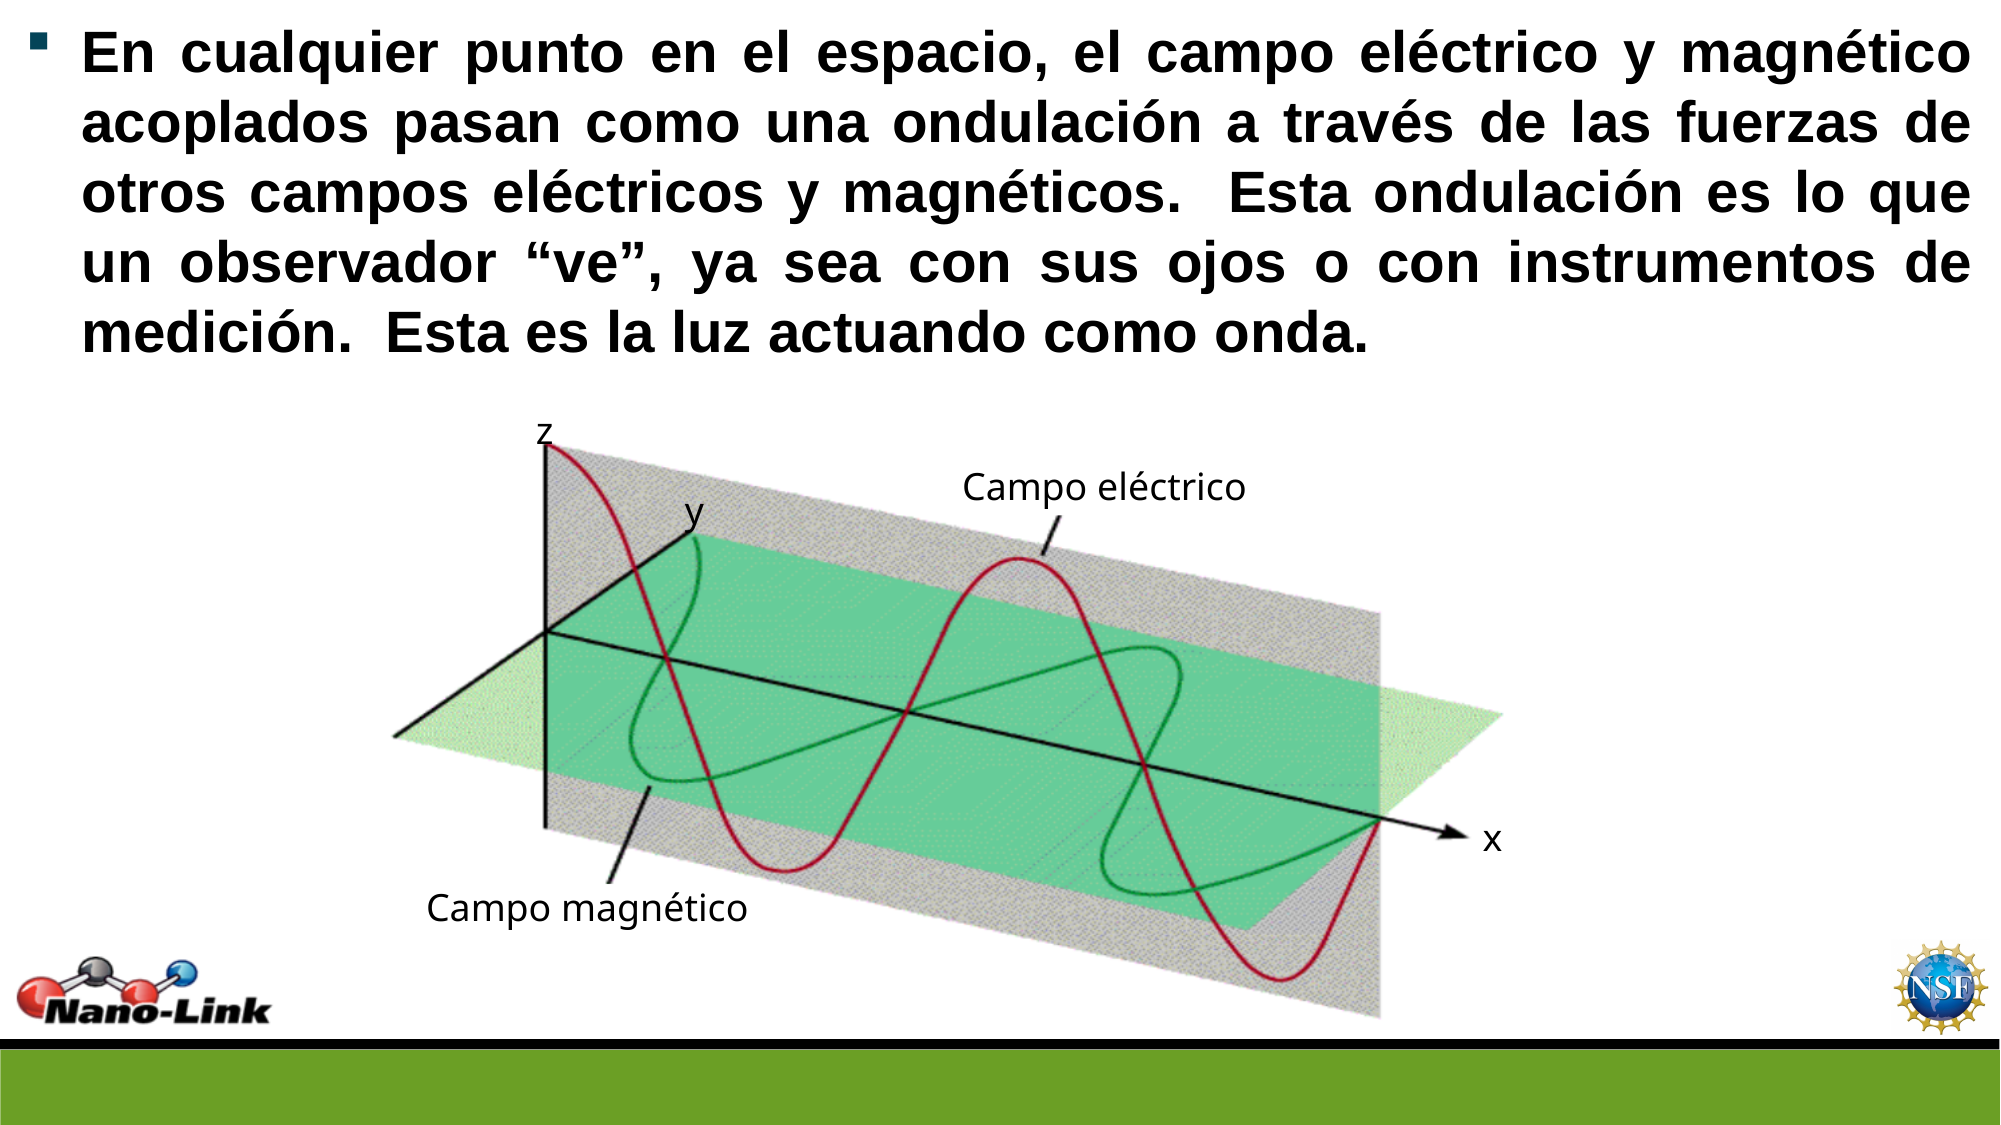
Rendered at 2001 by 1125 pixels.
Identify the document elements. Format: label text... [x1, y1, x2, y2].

text_box [362, 1028, 675, 1100]
picture [10, 946, 286, 1037]
text_box [762, 1033, 1238, 1100]
picture [1891, 939, 1990, 1037]
text_box En cualquier punto en el espacio, el campo eléctrico y magnético acoplados pasan como una ondulación a través de las fuerzas de otros campos eléctricos y magnéticos. Esta ondulación es lo que un observador “ve”, ya sea con sus ojos o con instrumentos de medición. Esta es la luz actuando como onda. [10, 6, 1990, 372]
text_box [364, 399, 1653, 1026]
